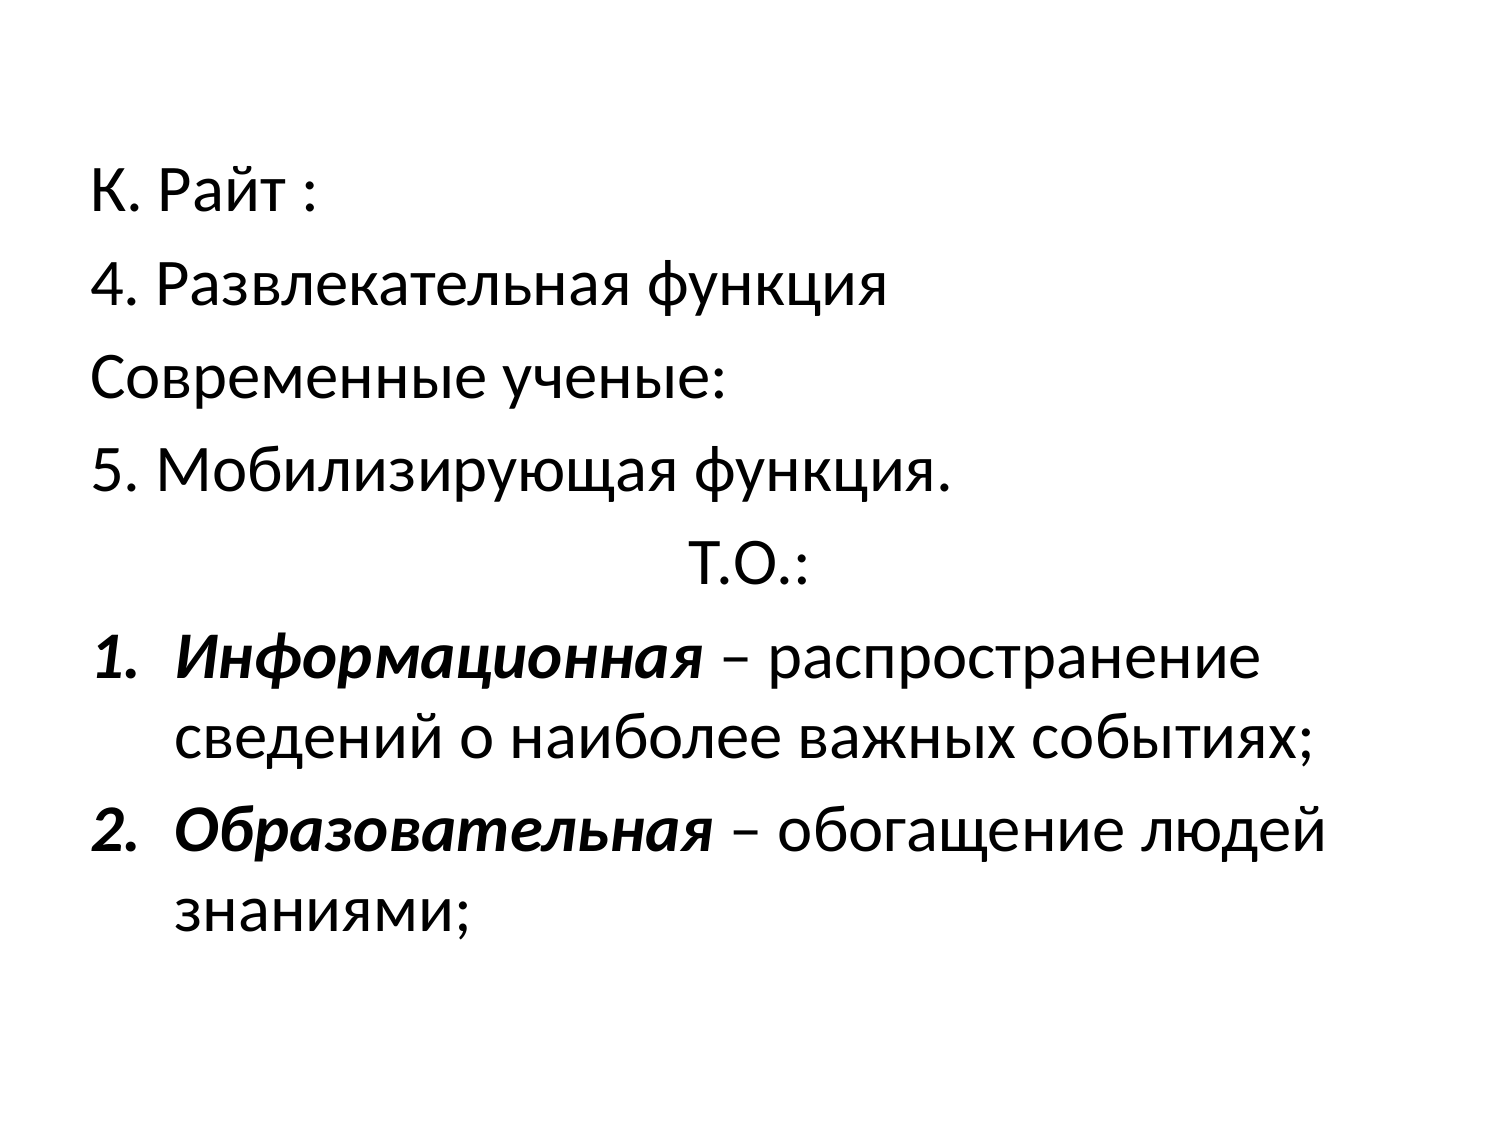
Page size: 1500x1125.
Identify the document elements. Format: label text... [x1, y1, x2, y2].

list К. Райт : 4. Развлекательная функция Современные ученые: 5. Мобилизирующая функция. Т.О.: Информационная – распространение сведений о наиболее важных событиях; Образовательная – обогащение людей знаниями; [75, 137, 1425, 1005]
